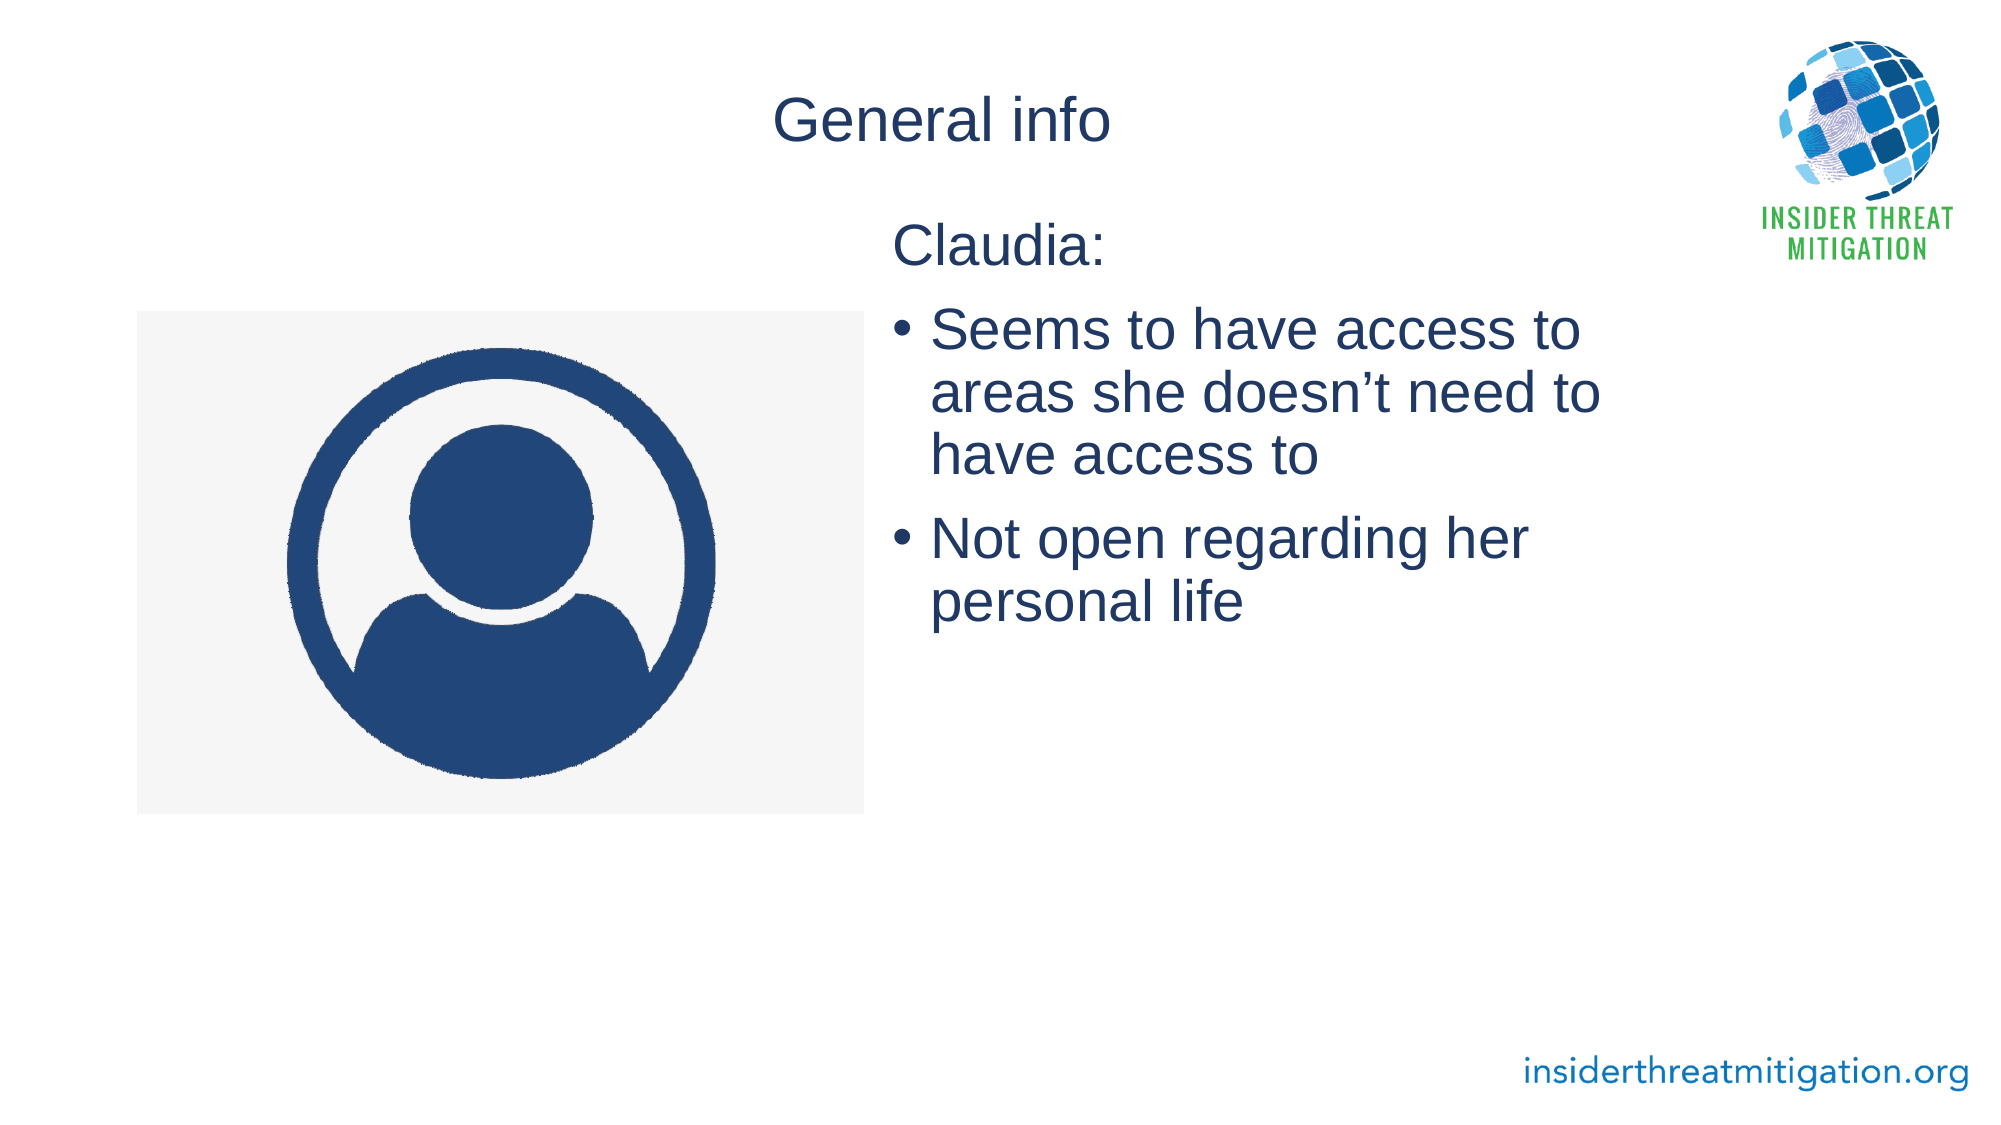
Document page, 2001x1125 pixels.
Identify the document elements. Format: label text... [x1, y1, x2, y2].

title General info [137, 59, 1748, 183]
picture [1478, 994, 2000, 1125]
list Claudia: Seems to have access to areas she doesn’t need to have access to Not open regarding her personal life [877, 207, 1748, 1014]
picture [137, 311, 864, 814]
picture [1758, 20, 1968, 281]
